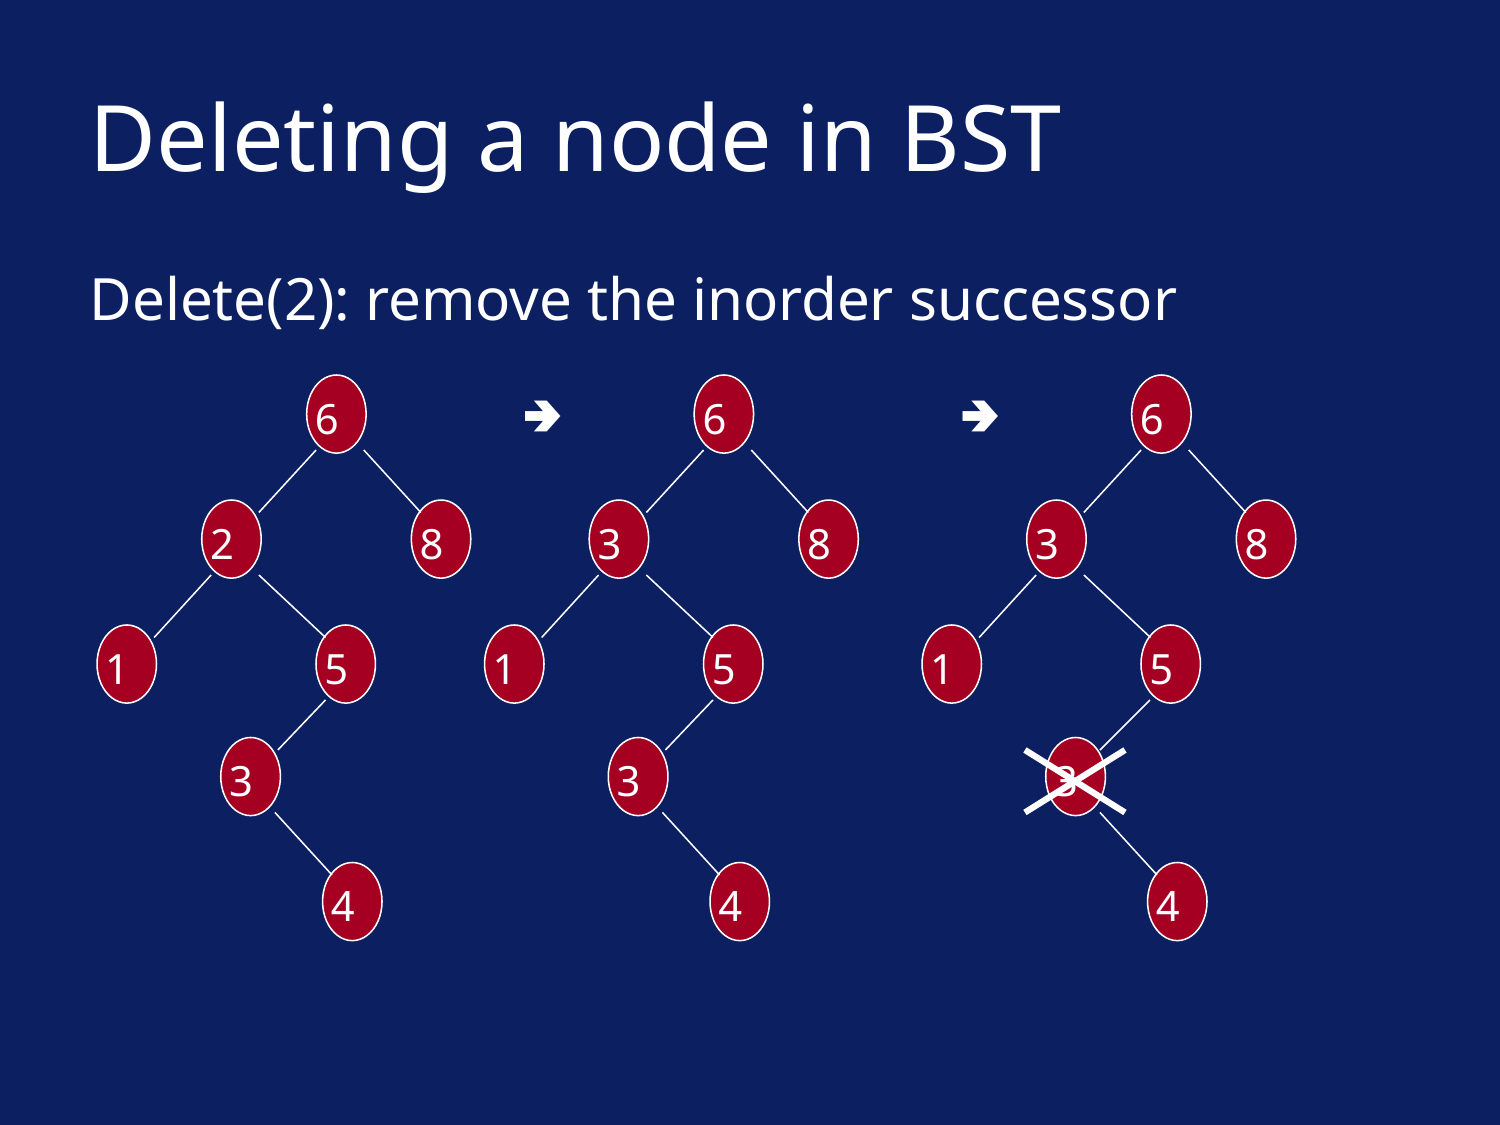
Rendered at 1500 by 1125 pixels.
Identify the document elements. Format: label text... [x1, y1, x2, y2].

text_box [1083, 574, 1151, 638]
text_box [1226, 499, 1297, 589]
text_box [684, 374, 754, 464]
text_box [153, 574, 212, 638]
title Deleting a node in BST [74, 59, 1425, 210]
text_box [978, 574, 1037, 638]
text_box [1188, 449, 1246, 513]
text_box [296, 374, 367, 464]
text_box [1035, 822, 1094, 826]
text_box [665, 699, 714, 751]
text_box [312, 862, 383, 951]
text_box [1131, 624, 1201, 714]
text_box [1024, 749, 1126, 813]
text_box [1016, 499, 1087, 589]
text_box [579, 499, 649, 589]
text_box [646, 449, 704, 513]
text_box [363, 449, 421, 513]
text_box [1121, 374, 1192, 464]
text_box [474, 624, 545, 714]
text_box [1083, 449, 1142, 513]
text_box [789, 499, 859, 589]
list Delete(2): remove the inorder successor [74, 262, 1425, 338]
text_box 🢂 [937, 374, 1024, 450]
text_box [750, 449, 809, 513]
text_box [210, 737, 281, 826]
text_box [693, 624, 764, 714]
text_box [598, 737, 669, 826]
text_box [646, 574, 714, 638]
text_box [1035, 737, 1094, 747]
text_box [274, 812, 333, 876]
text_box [306, 624, 376, 714]
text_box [541, 574, 599, 638]
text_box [1137, 862, 1208, 951]
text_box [662, 812, 720, 876]
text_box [191, 499, 262, 589]
text_box 🢂 [500, 374, 586, 450]
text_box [700, 862, 770, 951]
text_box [87, 624, 157, 714]
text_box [401, 499, 472, 589]
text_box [277, 699, 326, 751]
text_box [1099, 812, 1158, 876]
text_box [1099, 699, 1151, 751]
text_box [912, 624, 982, 714]
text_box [258, 574, 326, 638]
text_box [258, 449, 317, 513]
